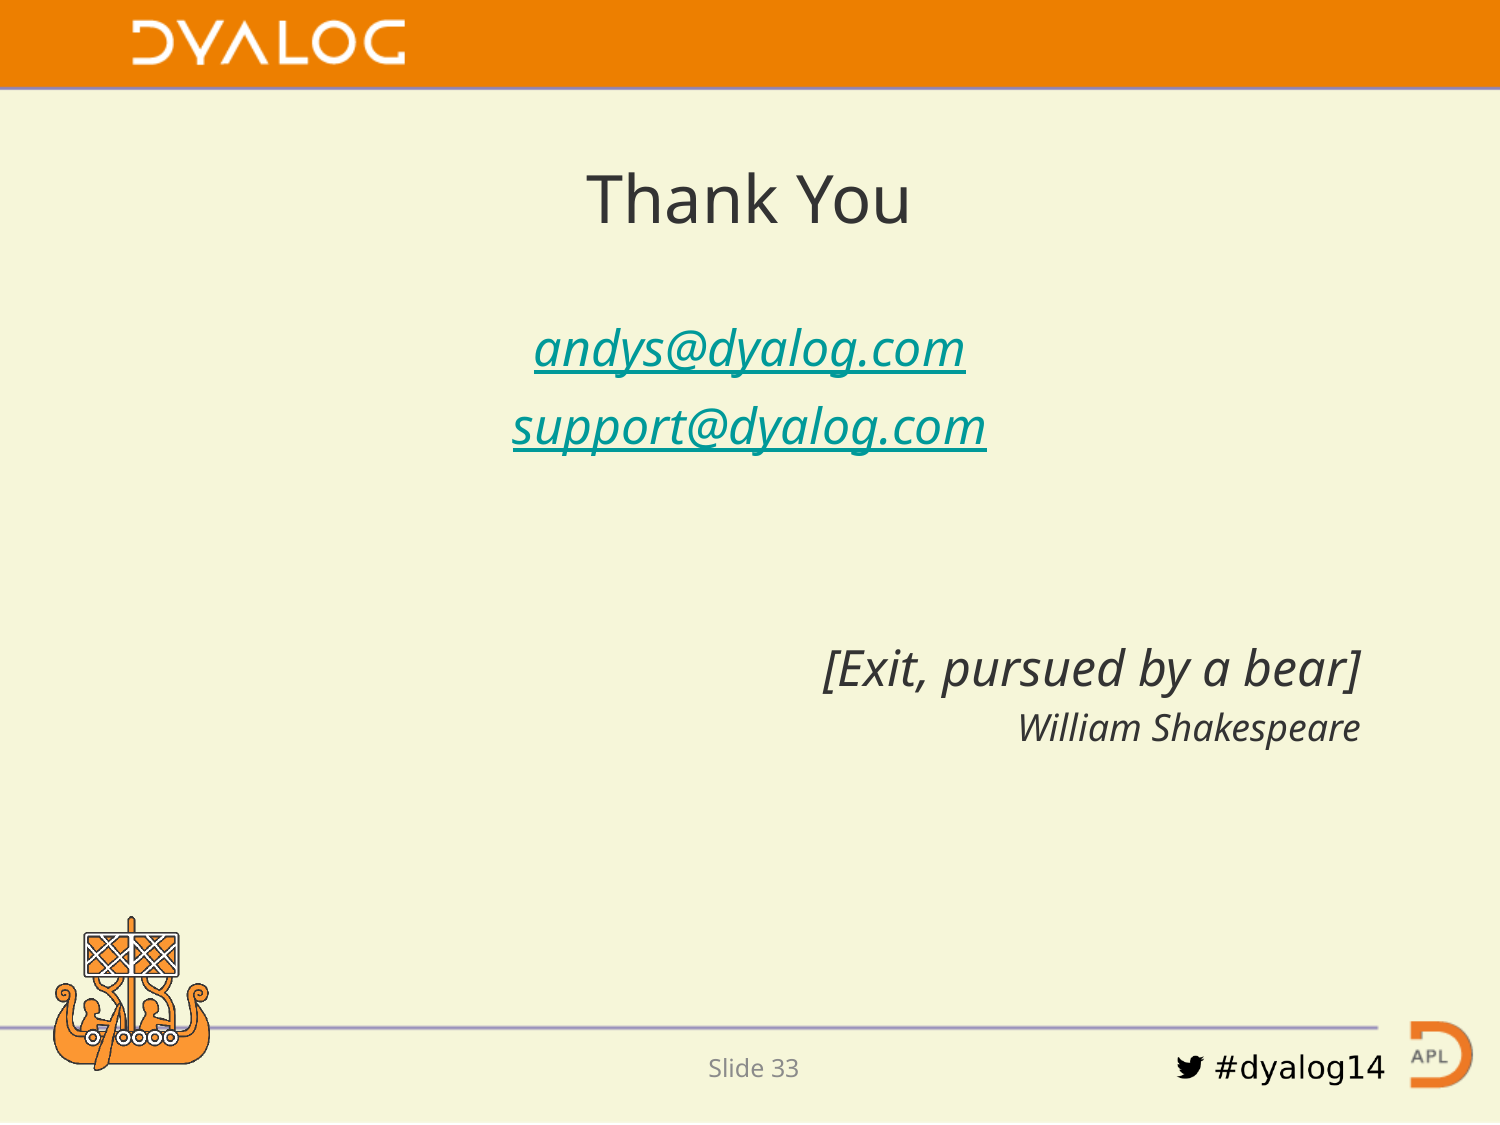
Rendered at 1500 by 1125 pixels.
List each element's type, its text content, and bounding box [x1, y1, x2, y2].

slide_number Slide 32 [585, 1039, 923, 1100]
picture [0, 0, 1500, 1123]
list Thank You andys@dyalog.com support@dyalog.com [Exit, pursued by a bear] William Shakespeare [123, 149, 1376, 917]
